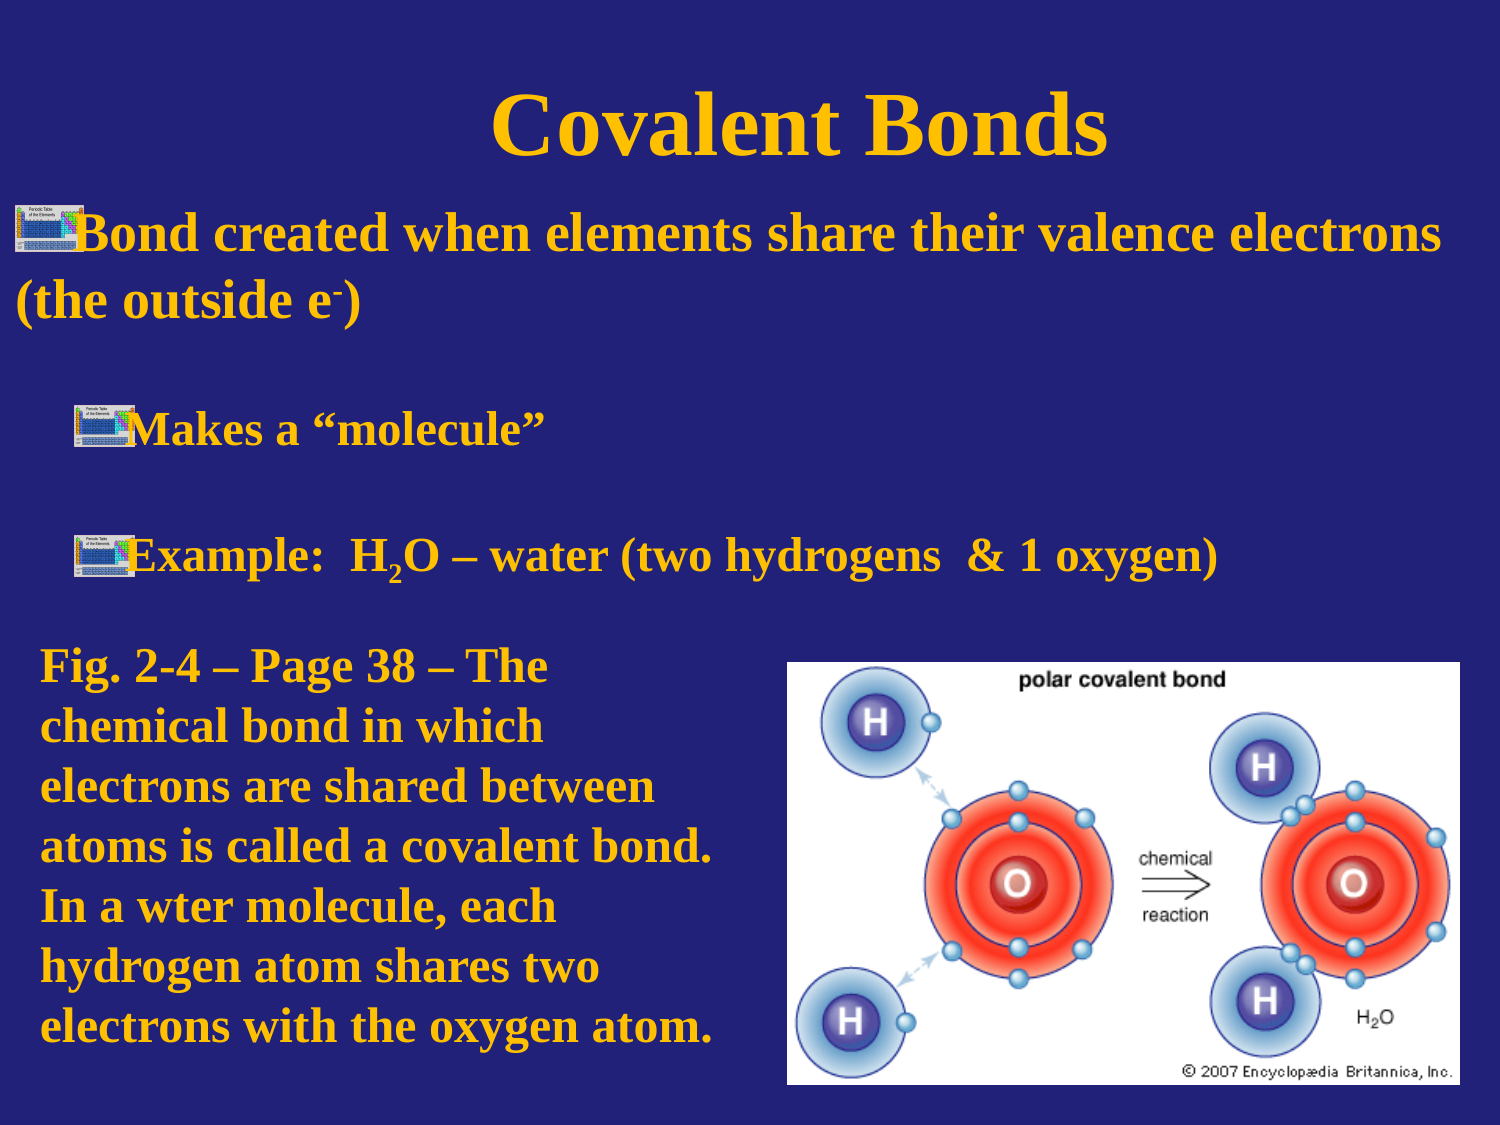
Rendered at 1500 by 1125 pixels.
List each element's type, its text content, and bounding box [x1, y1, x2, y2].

picture [787, 662, 1460, 1085]
text_box Fig. 2-4 – Page 38 – The chemical bond in which electrons are shared between atoms is called a covalent bond. In a wter molecule, each hydrogen atom shares two electrons with the oxygen atom. [24, 625, 750, 1060]
picture [15, 205, 62, 252]
title Covalent Bonds [50, 24, 1400, 187]
list Bond created when elements share their valence electrons (the outside e-) Makes a “molecule” Example: H2O – water (two hydrogens & 1 oxygen) [0, 187, 1500, 600]
picture [74, 535, 116, 577]
picture [74, 405, 116, 447]
